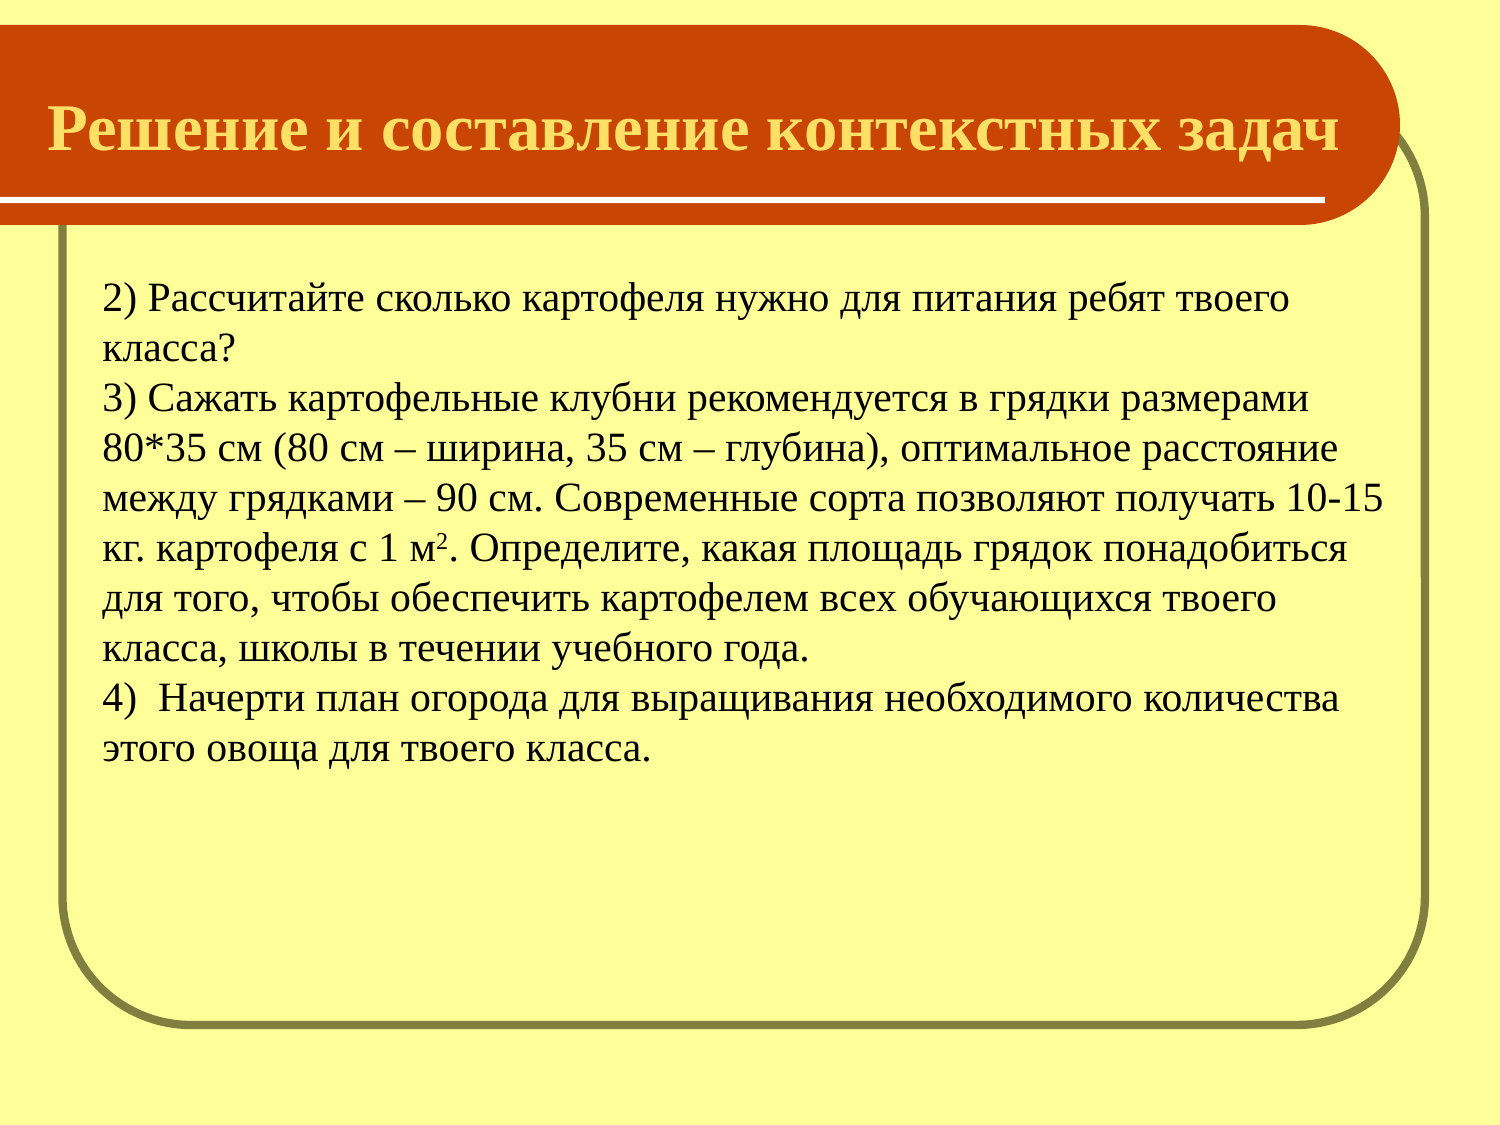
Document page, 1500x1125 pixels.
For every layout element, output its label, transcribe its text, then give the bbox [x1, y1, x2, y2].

title Решение и составление контекстных задач [31, 37, 1413, 138]
text_box 2) Рассчитайте сколько картофеля нужно для питания ребят твоего класса? 3) Сажать картофельные клубни рекомендуется в грядки размерами 80*35 см (80 см – ширина, 35 см – глубина), оптимальное расстояние между грядками – 90 см. Современные сорта позволяют получать 10-15 кг. картофеля с 1 м2. Определите, какая площадь грядок понадобиться для того, чтобы обеспечить картофелем всех обучающихся твоего класса, школы в течении учебного года. 4) Начерти план огорода для выращивания необходимого количества этого овоща для твоего класса. [87, 262, 1425, 890]
